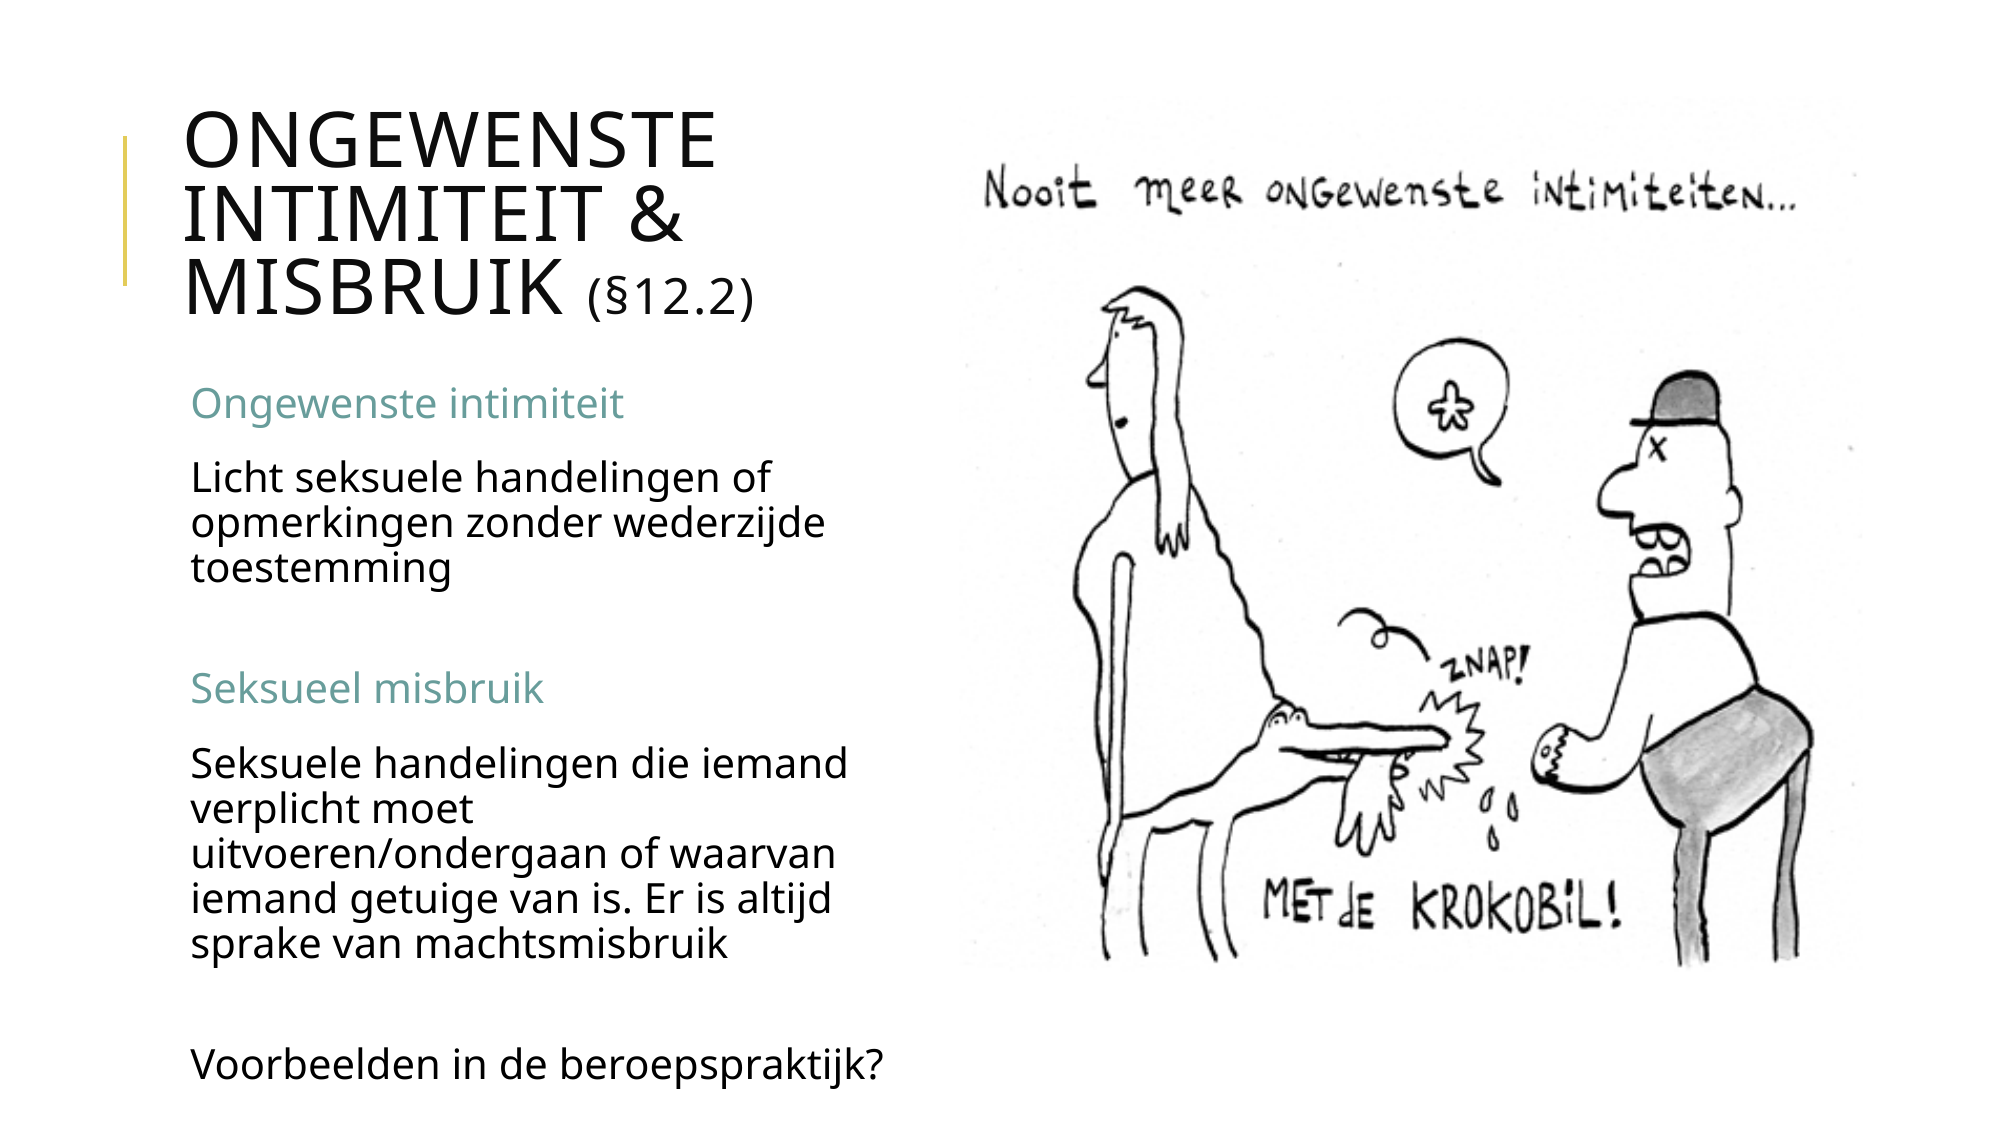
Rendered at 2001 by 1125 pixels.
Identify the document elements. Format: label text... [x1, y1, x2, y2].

list Ongewenste intimiteit Licht seksuele handelingen of opmerkingen zonder wederzijde toestemming Seksueel misbruik Seksuele handelingen die iemand verplicht moet uitvoeren/ondergaan of waarvan iemand getuige van is. Er is altijd sprake van machtsmisbruik Voorbeelden in de beroepspraktijk? [168, 375, 905, 1020]
title Ongewenste intimiteit & Misbruik (§12.2) [168, 96, 808, 342]
picture [959, 95, 1863, 999]
